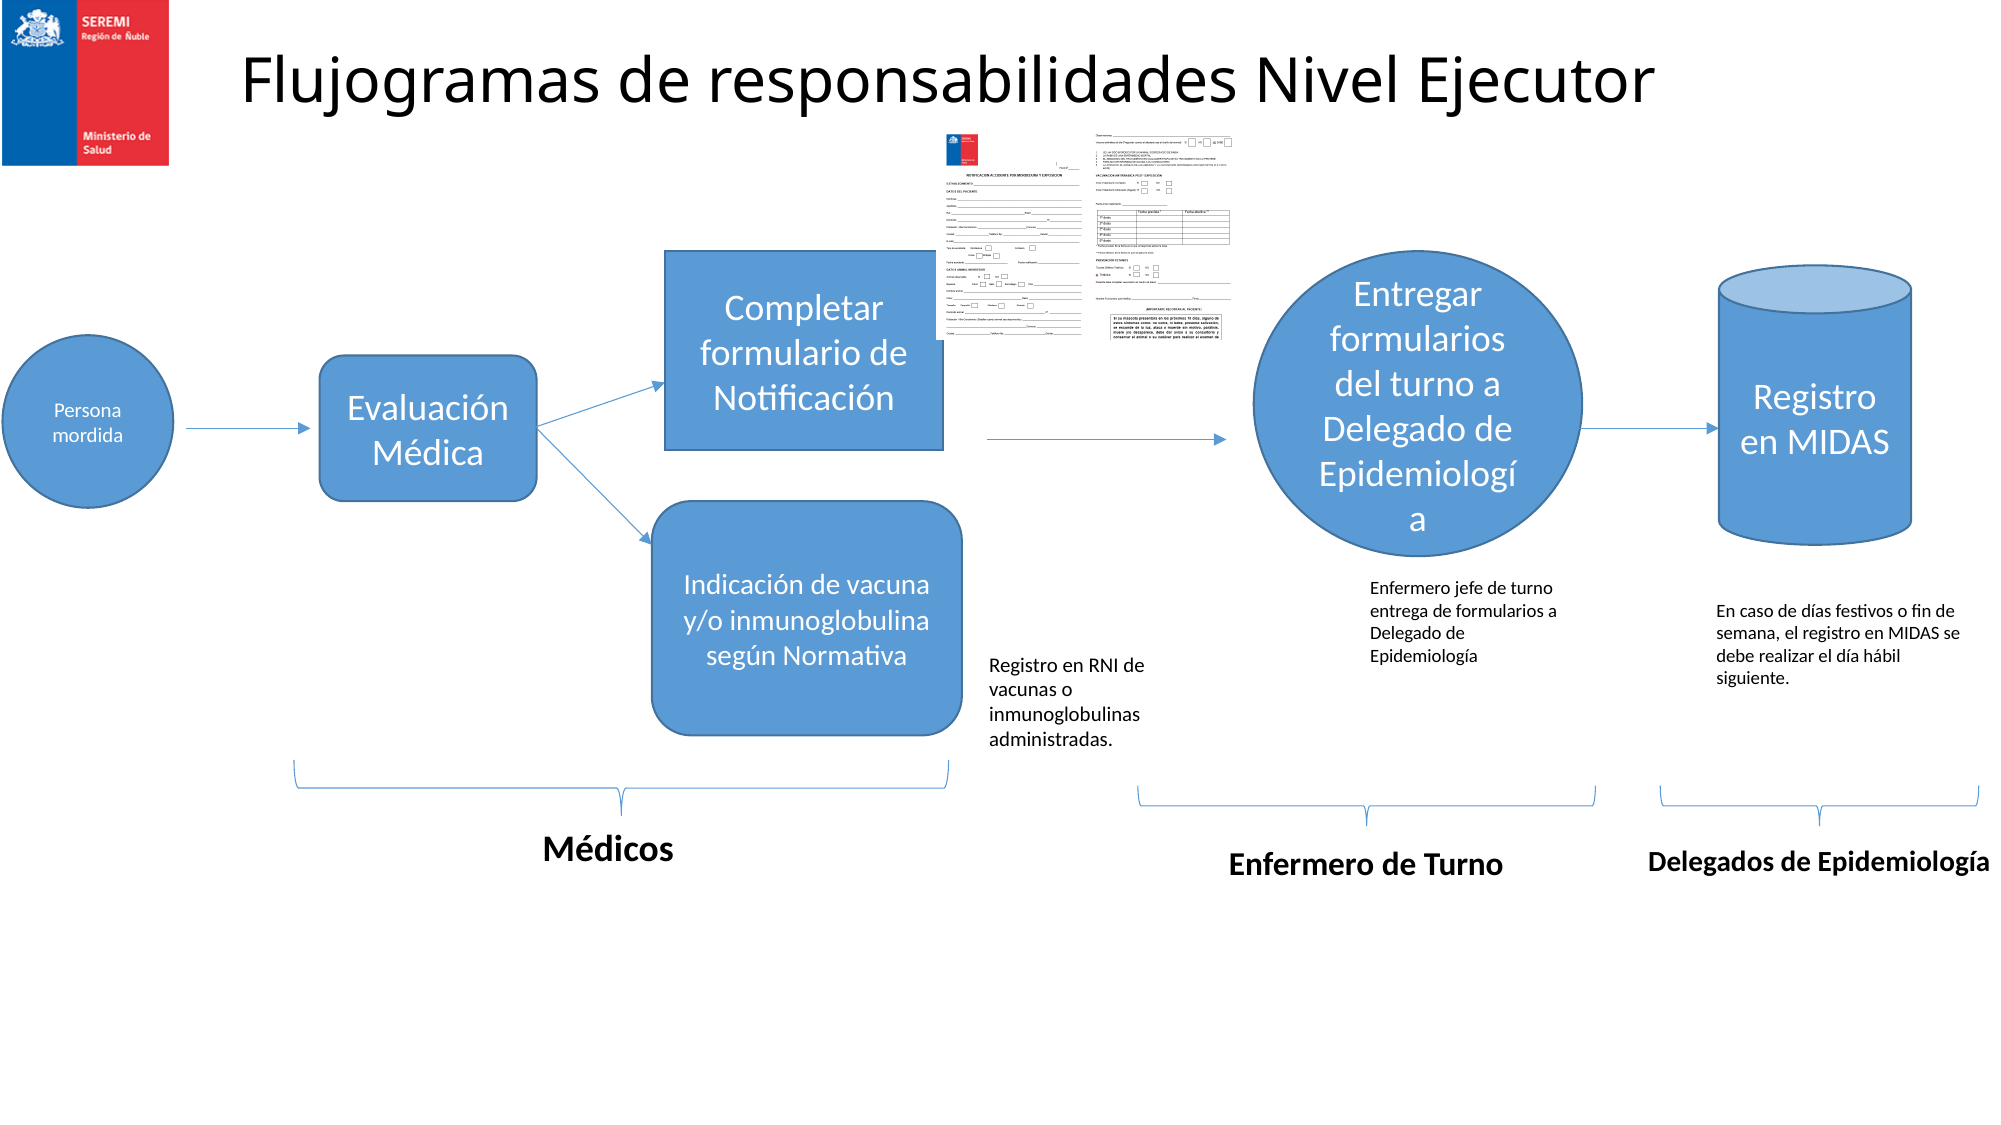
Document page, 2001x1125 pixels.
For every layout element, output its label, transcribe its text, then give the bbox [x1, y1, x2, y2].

text_box Enfermero jefe de turno entrega de formularios a Delegado de Epidemiología [1355, 568, 1573, 674]
text_box En caso de días festivos o fin de semana, el registro en MIDAS se debe realizar el día hábil siguiente. [1701, 591, 1984, 696]
text_box Evaluación Médica [318, 354, 538, 503]
text_box Registro en RNI de vacunas o inmunoglobulinas administradas. [974, 643, 1227, 759]
text_box Registro en MIDAS [1717, 264, 1913, 546]
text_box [536, 428, 652, 545]
text_box Delegados de Epidemiología [1633, 835, 2000, 885]
text_box Entregar formularios del turno a Delegado de Epidemiología [1252, 250, 1584, 558]
text_box Médicos [527, 816, 689, 876]
text_box [1137, 785, 1596, 827]
text_box Completar formulario de Notificación [664, 250, 944, 451]
text_box [293, 759, 950, 817]
title Flujogramas de responsabilidades Nivel Ejecutor [225, 40, 1951, 199]
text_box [528, 382, 666, 430]
text_box Indicación de vacuna y/o inmunoglobulina según Normativa [650, 500, 963, 737]
picture [936, 131, 1240, 341]
text_box Enfermero de Turno [1214, 835, 1520, 890]
picture [2, 0, 169, 166]
text_box Persona mordida [1, 334, 175, 509]
text_box [1659, 785, 1980, 827]
